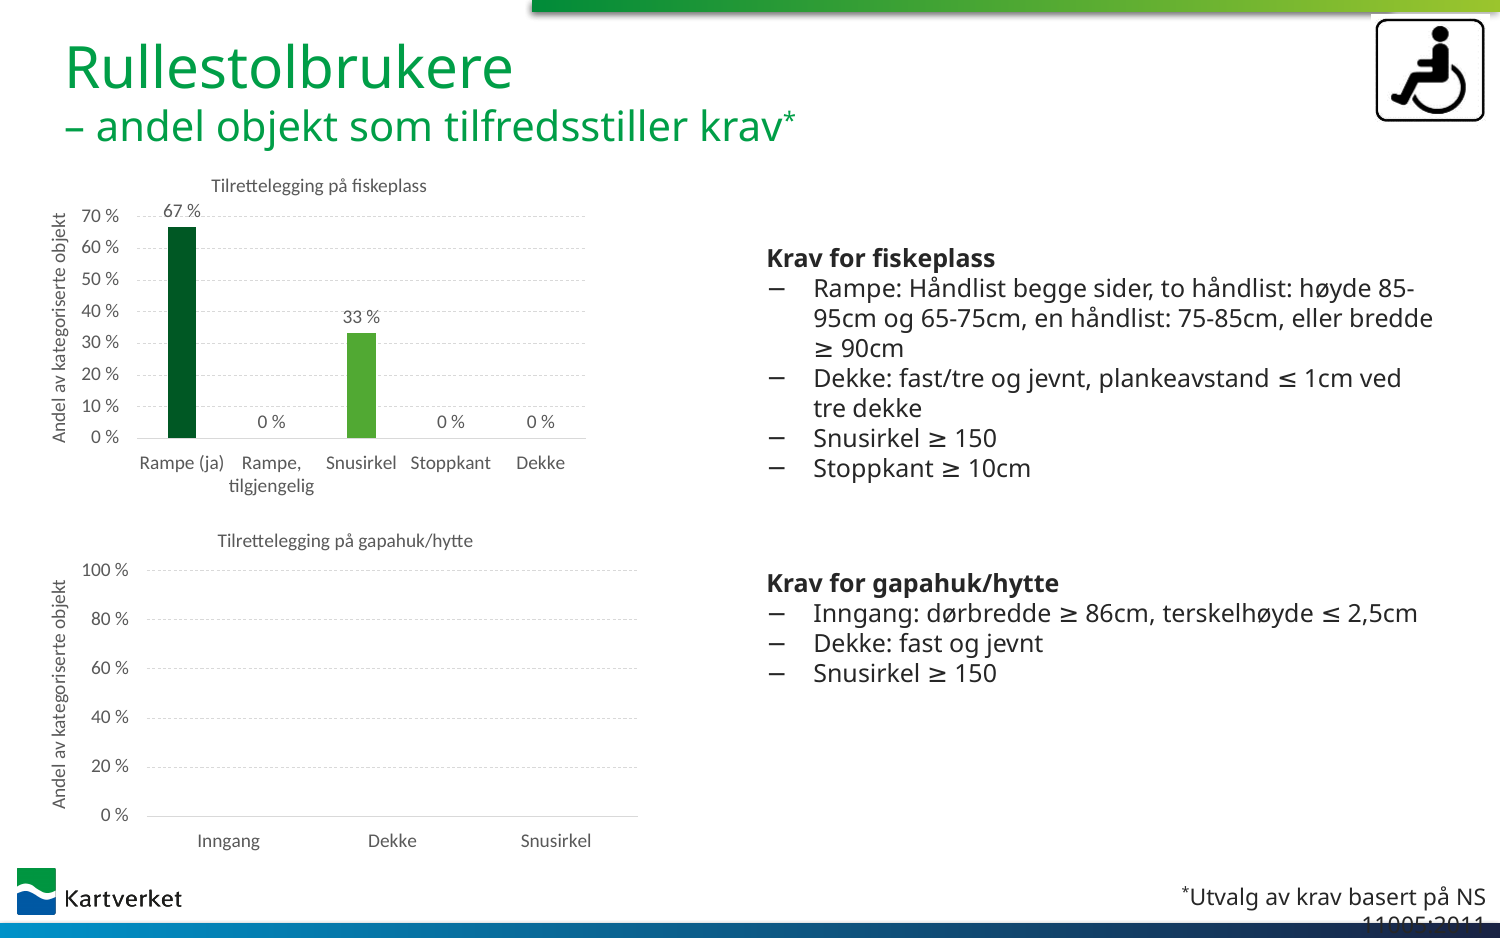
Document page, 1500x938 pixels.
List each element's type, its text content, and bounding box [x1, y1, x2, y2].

picture [41, 166, 597, 505]
text_box Rullestolbrukere – andel objekt som tilfredsstiller krav* [49, 29, 1431, 158]
text_box Krav for fiskeplass Rampe: Håndlist begge sider, to håndlist: høyde 85-95cm og 65-75cm, en håndlist: 75-85cm, eller bredde ≥ 90cm Dekke: fast/tre og jevnt, plankeavstand ≤ 1cm ved tre dekke Snusirkel ≥ 150 Stoppkant ≥ 10cm [751, 235, 1452, 490]
picture [1371, 13, 1491, 127]
text_box Krav for gapahuk/hytte Inngang: dørbredde ≥ 86cm, terskelhøyde ≤ 2,5cm Dekke: fast og jevnt Snusirkel ≥ 150 [751, 560, 1452, 695]
picture [41, 520, 650, 859]
text_box *Utvalg av krav basert på NS 11005:2011 [1068, 873, 1500, 938]
